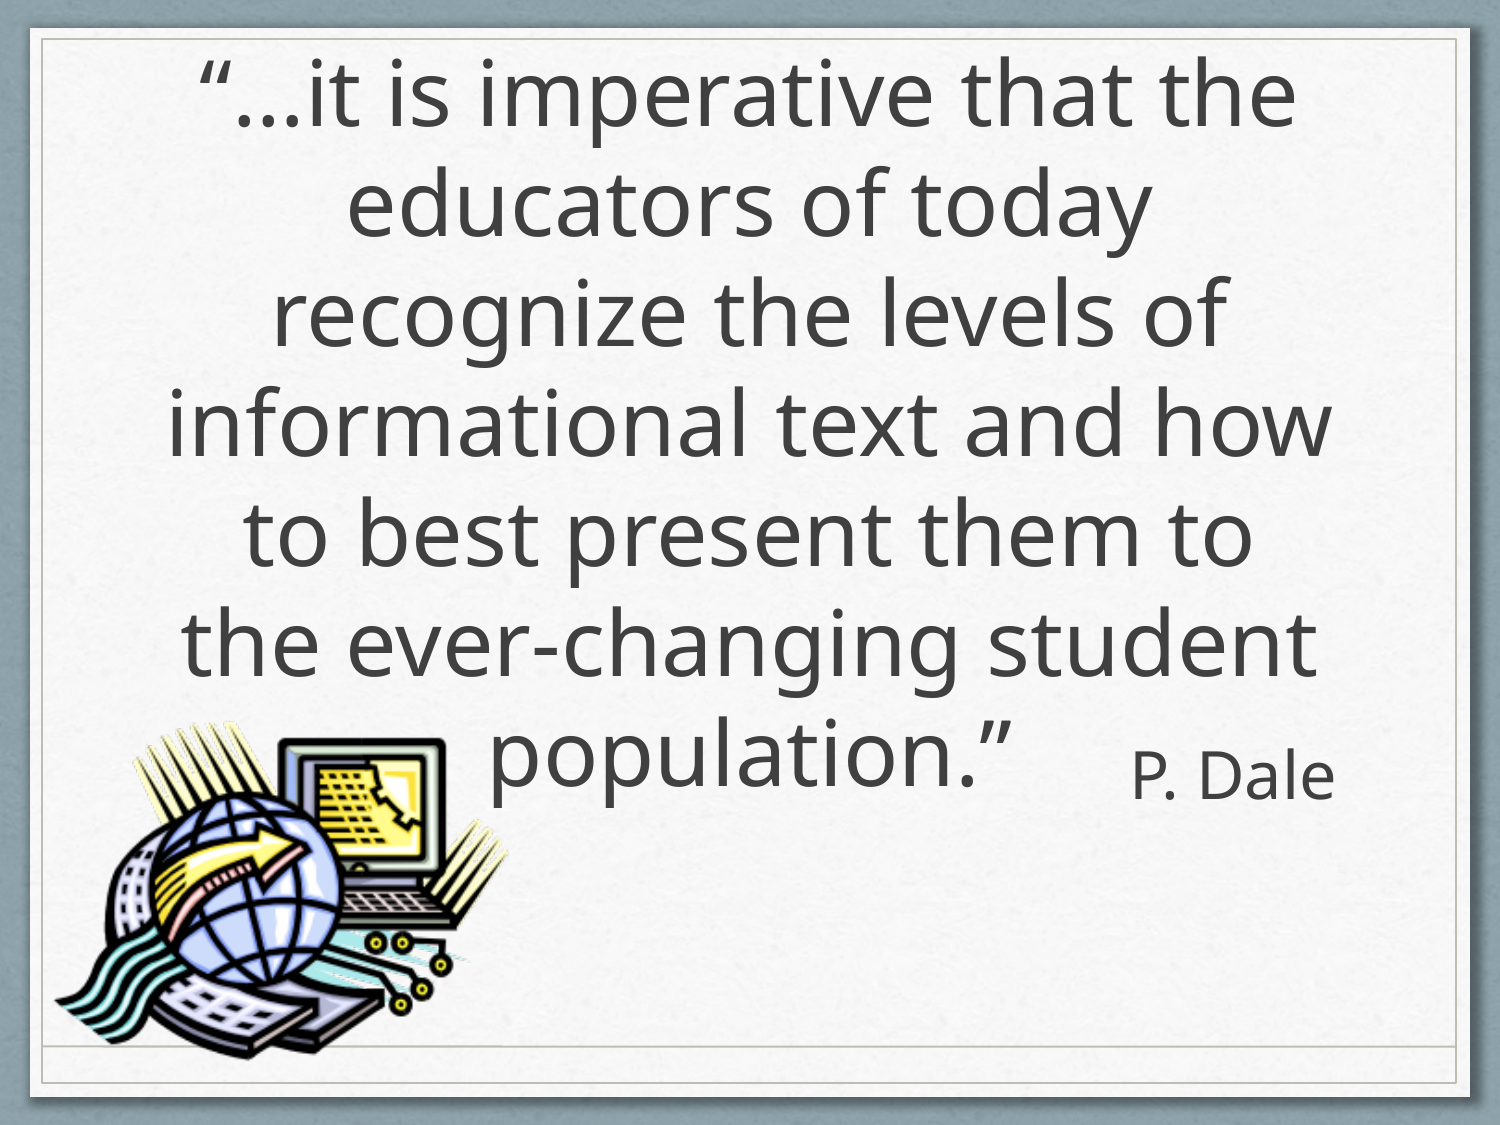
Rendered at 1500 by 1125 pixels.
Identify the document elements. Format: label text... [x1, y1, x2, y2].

picture [30, 28, 1470, 1097]
title “…it is imperative that the educators of today recognize the levels of informational text and how to best present them to the ever-changing student population.” [147, 537, 1353, 725]
list P. Dale [525, 725, 1353, 972]
